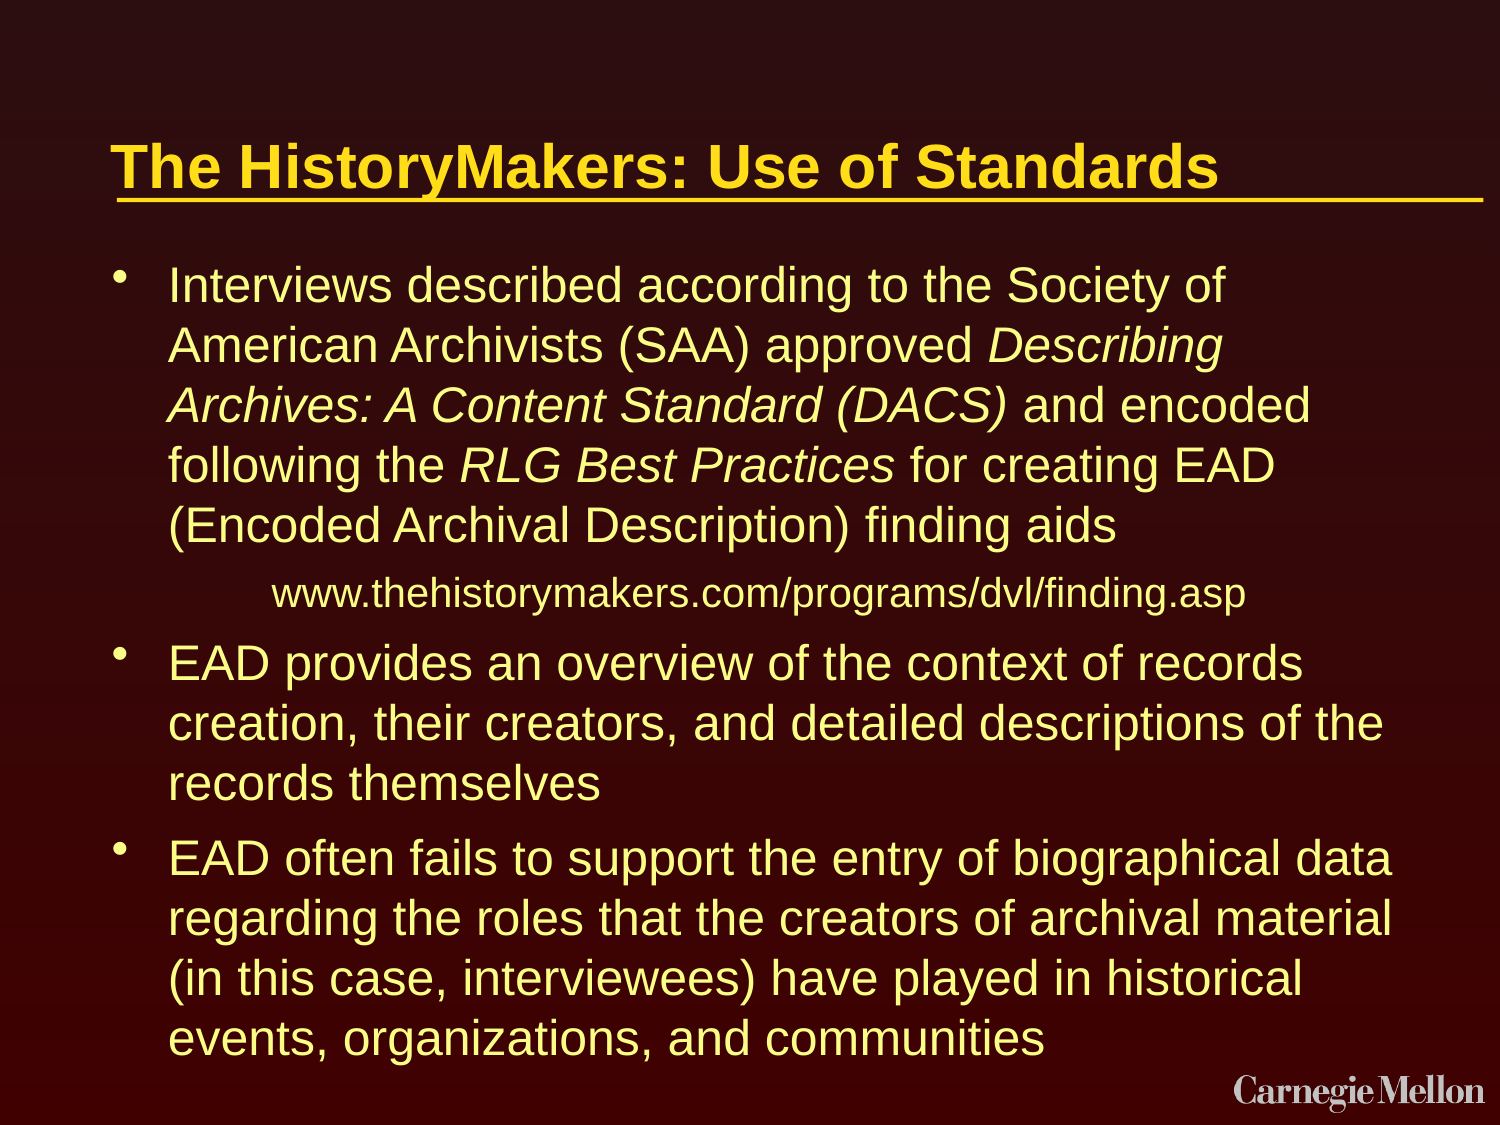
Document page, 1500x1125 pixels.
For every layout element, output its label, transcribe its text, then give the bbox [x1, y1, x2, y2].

title The HistoryMakers: Use of Standards [95, 68, 1372, 258]
picture [1234, 1074, 1485, 1113]
list Interviews described according to the Society of American Archivists (SAA) approved Describing Archives: A Content Standard (DACS) and encoded following the RLG Best Practices for creating EAD (Encoded Archival Description) finding aids www.thehistorymakers.com/programs/dvl/finding.asp EAD provides an overview of the context of records creation, their creators, and detailed descriptions of the records themselves EAD often fails to support the entry of biographical data regarding the roles that the creators of archival material (in this case, interviewees) have played in historical events, organizations, and communities [96, 244, 1423, 1034]
